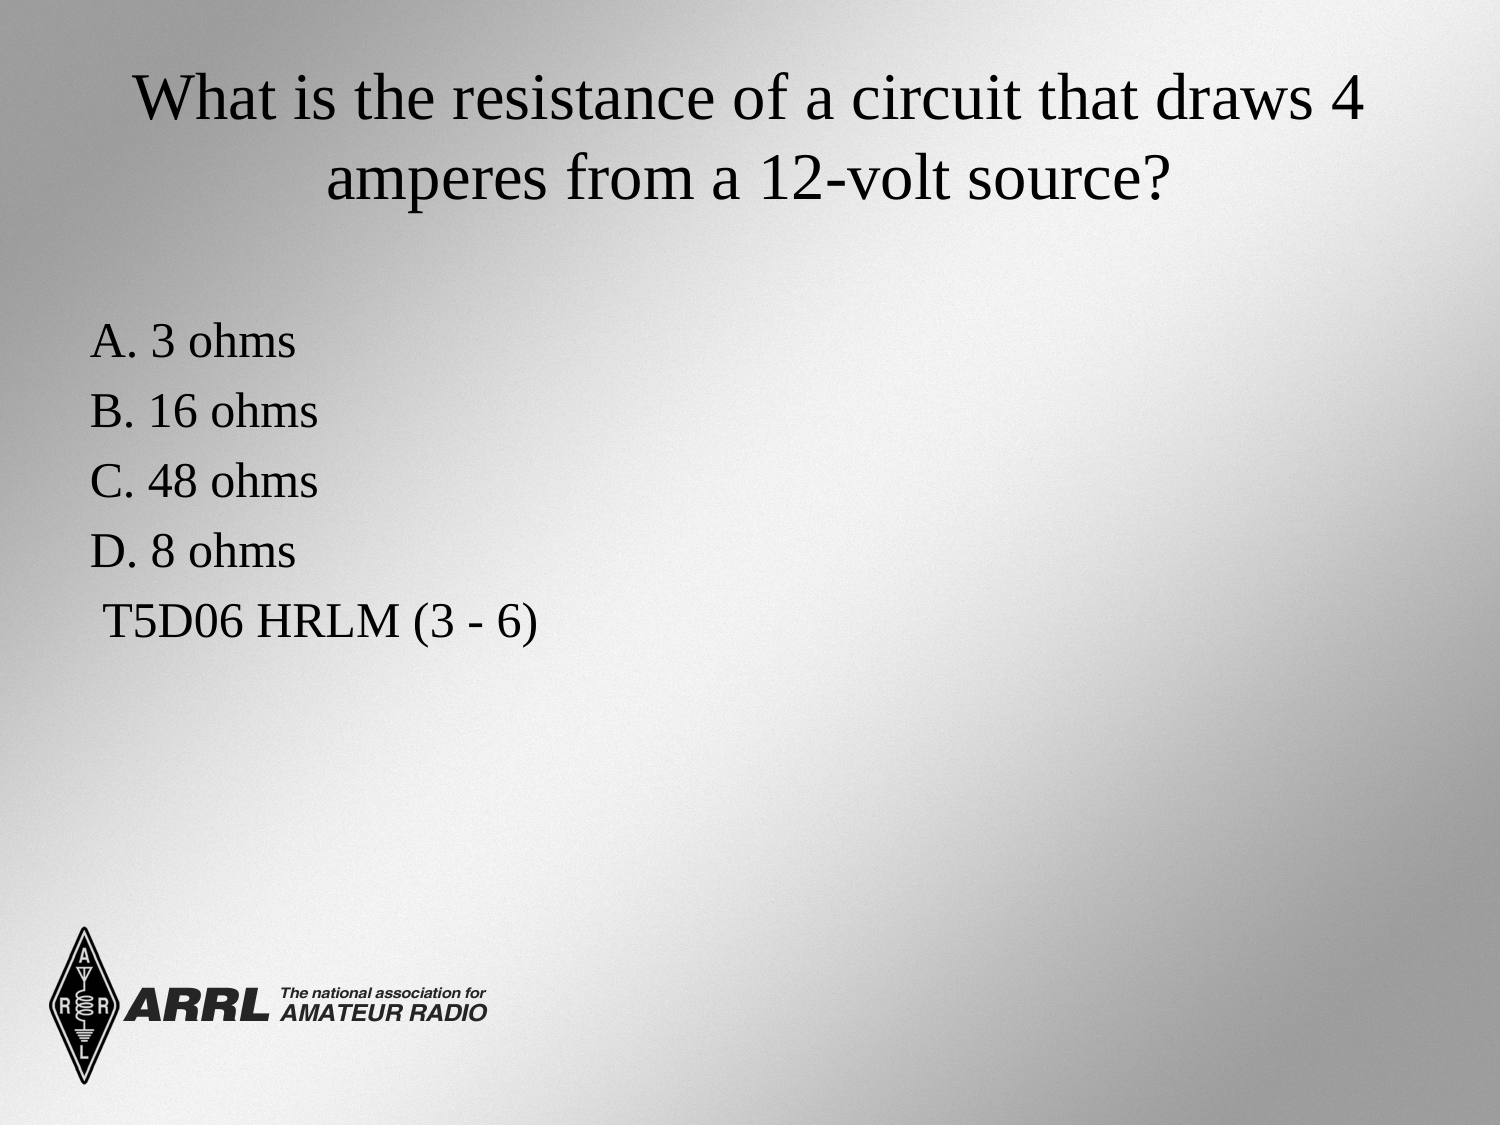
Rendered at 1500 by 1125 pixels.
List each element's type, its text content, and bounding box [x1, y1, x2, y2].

list A. 3 ohms B. 16 ohms C. 48 ohms D. 8 ohms T5D06 HRLM (3 - 6) [75, 299, 1425, 1005]
picture [0, 0, 1500, 1125]
title What is the resistance of a circuit that draws 4 amperes from a 12-volt source? [75, 45, 1425, 233]
